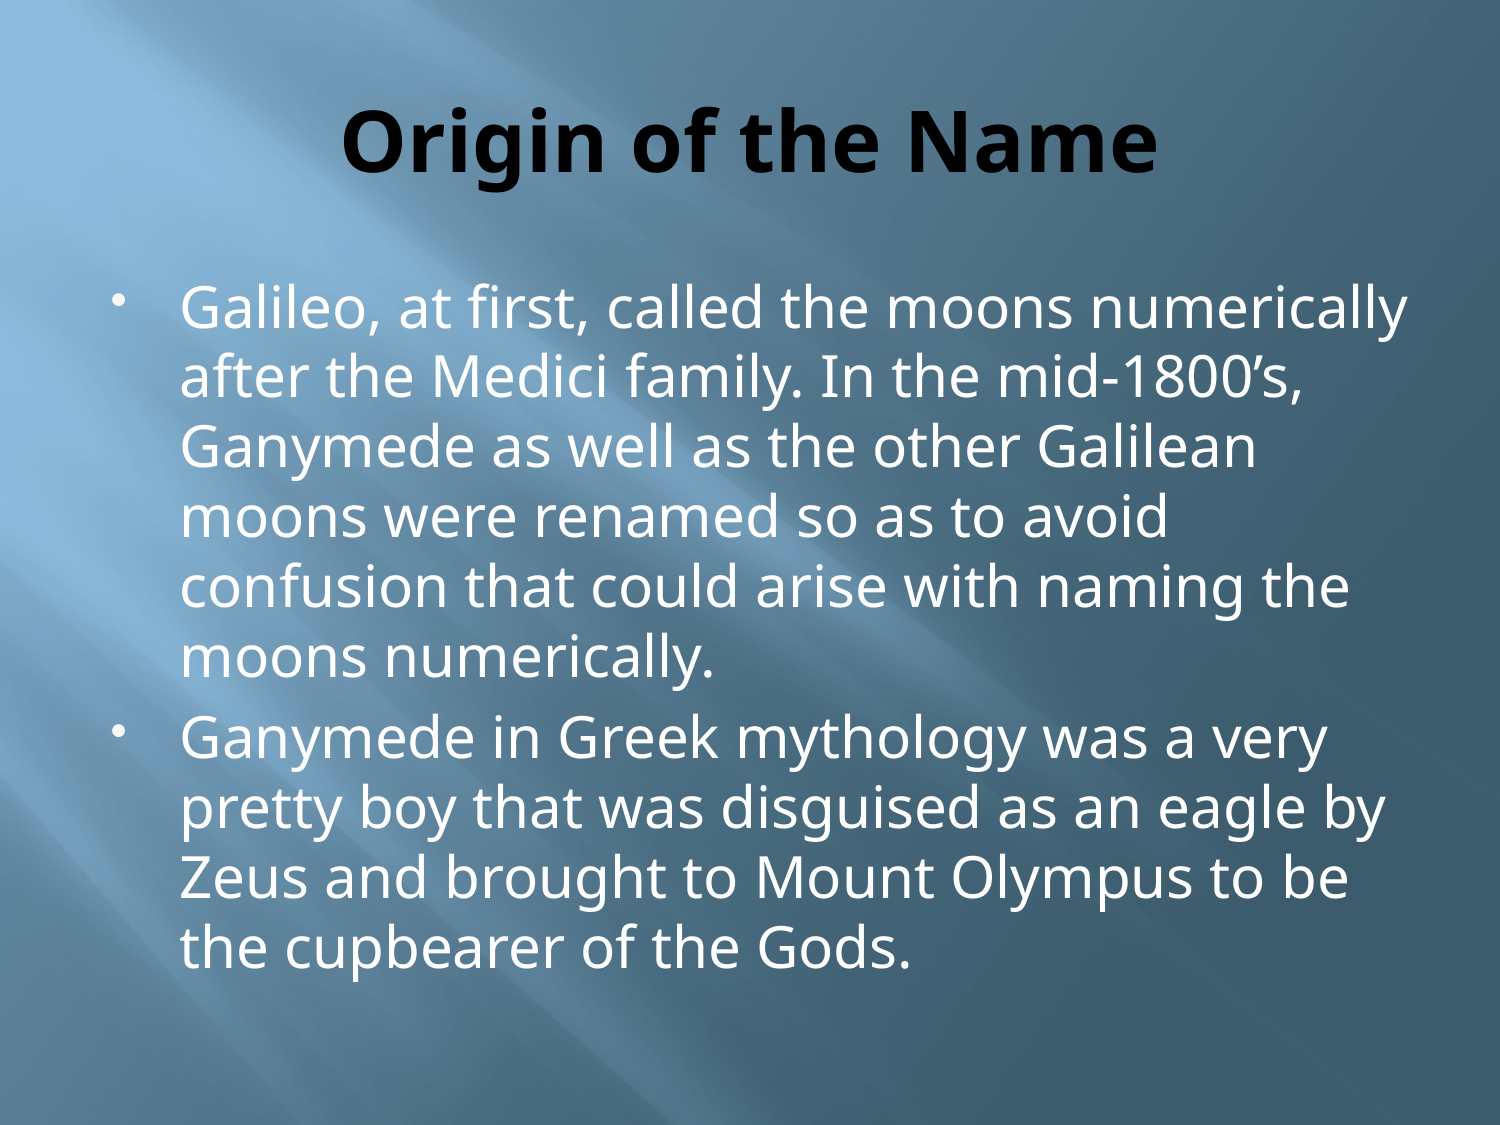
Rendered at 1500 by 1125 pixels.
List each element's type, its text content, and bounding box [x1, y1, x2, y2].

title Origin of the Name [75, 45, 1425, 233]
list Galileo, at first, called the moons numerically after the Medici family. In the mid-1800’s, Ganymede as well as the other Galilean moons were renamed so as to avoid confusion that could arise with naming the moons numerically. Ganymede in Greek mythology was a very pretty boy that was disguised as an eagle by Zeus and brought to Mount Olympus to be the cupbearer of the Gods. [75, 262, 1425, 1035]
